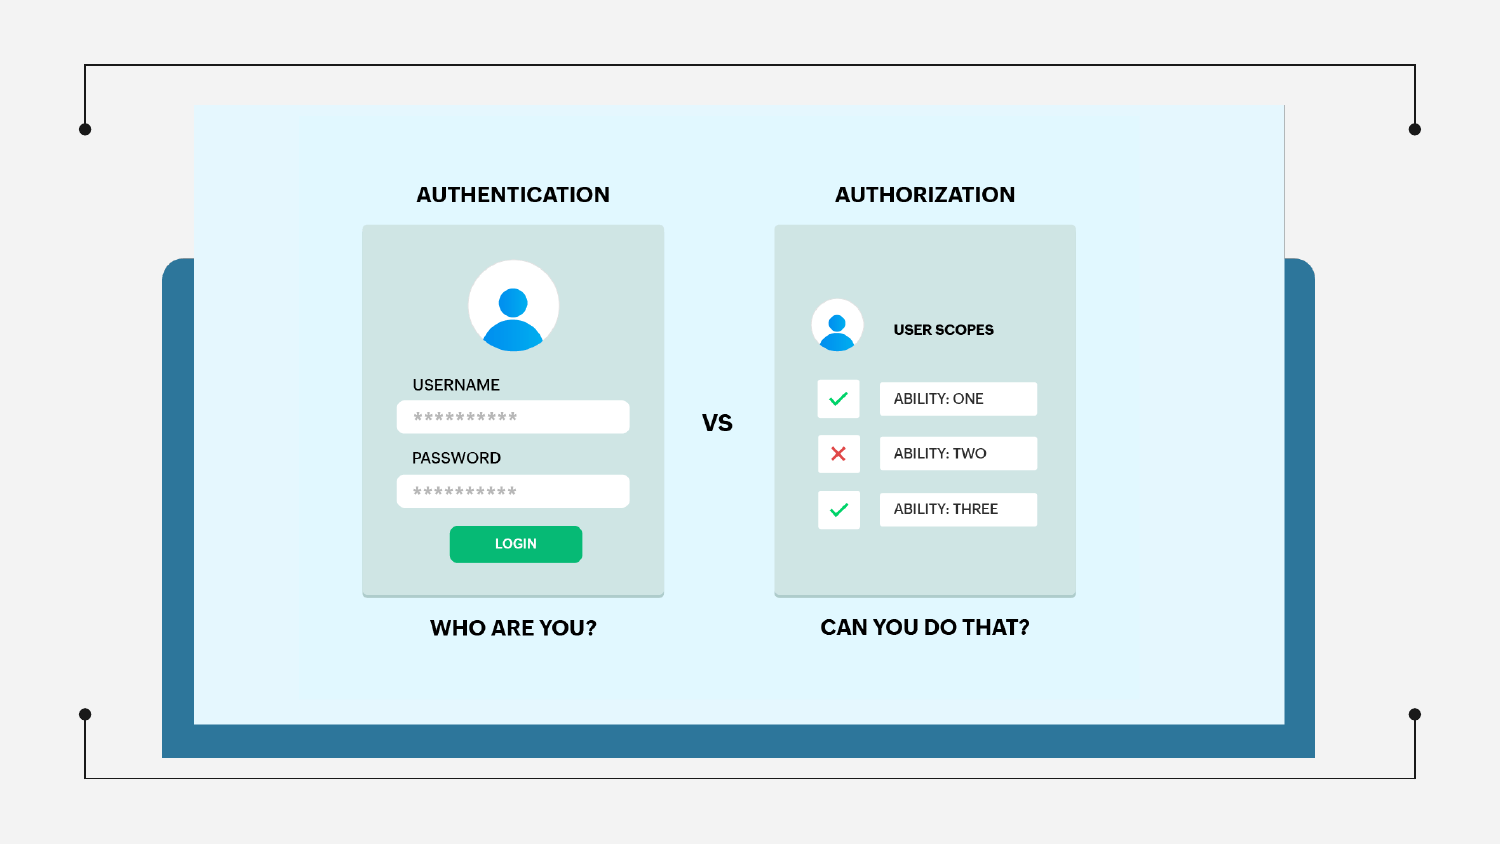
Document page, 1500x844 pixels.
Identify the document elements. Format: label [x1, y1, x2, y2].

picture [161, 105, 1315, 758]
